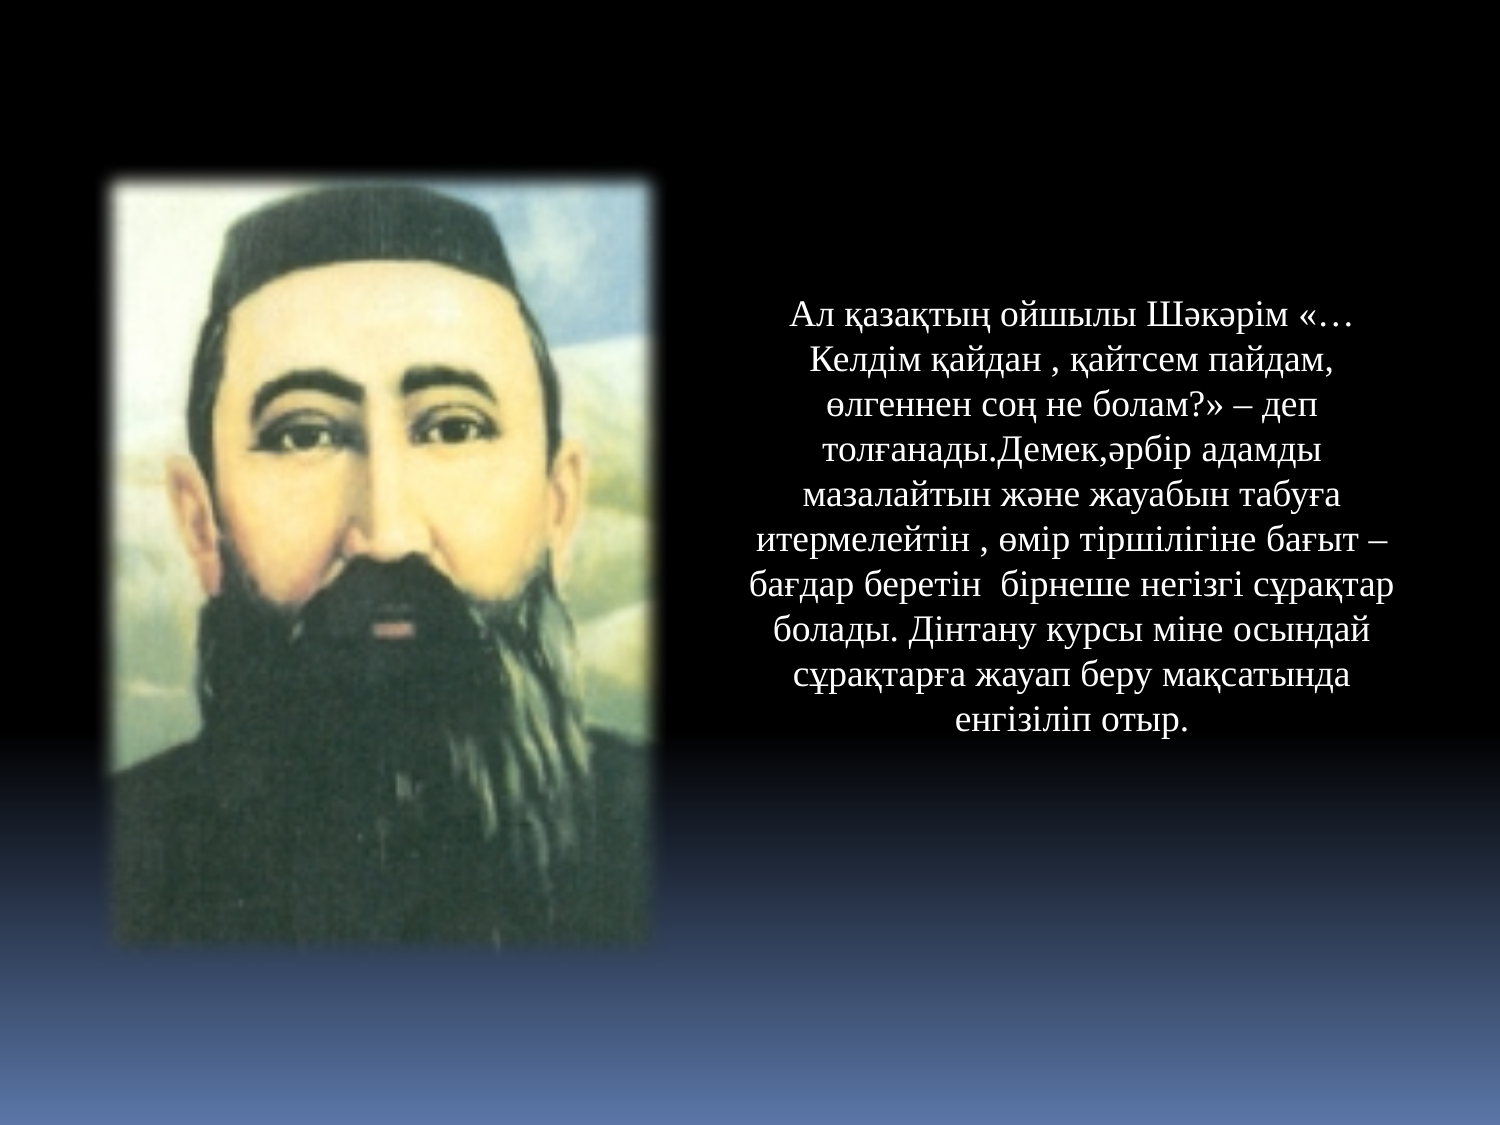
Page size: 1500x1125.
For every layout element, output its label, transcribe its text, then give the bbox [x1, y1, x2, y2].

text_box Ал қазақтың ойшылы Шәкәрім «… Келдім қайдан , қайтсем пайдам, өлгеннен соң не болам?» – деп толғанады.Демек,әрбір адамды мазалайтын және жауабын табуға итермелейтін , өмір тіршілігіне бағыт – бағдар беретін бірнеше негізгі сұрақтар болады. Дінтану курсы міне осындай сұрақтарға жауап беру мақсатында енгізіліп отыр. [726, 281, 1418, 746]
picture [93, 163, 669, 965]
